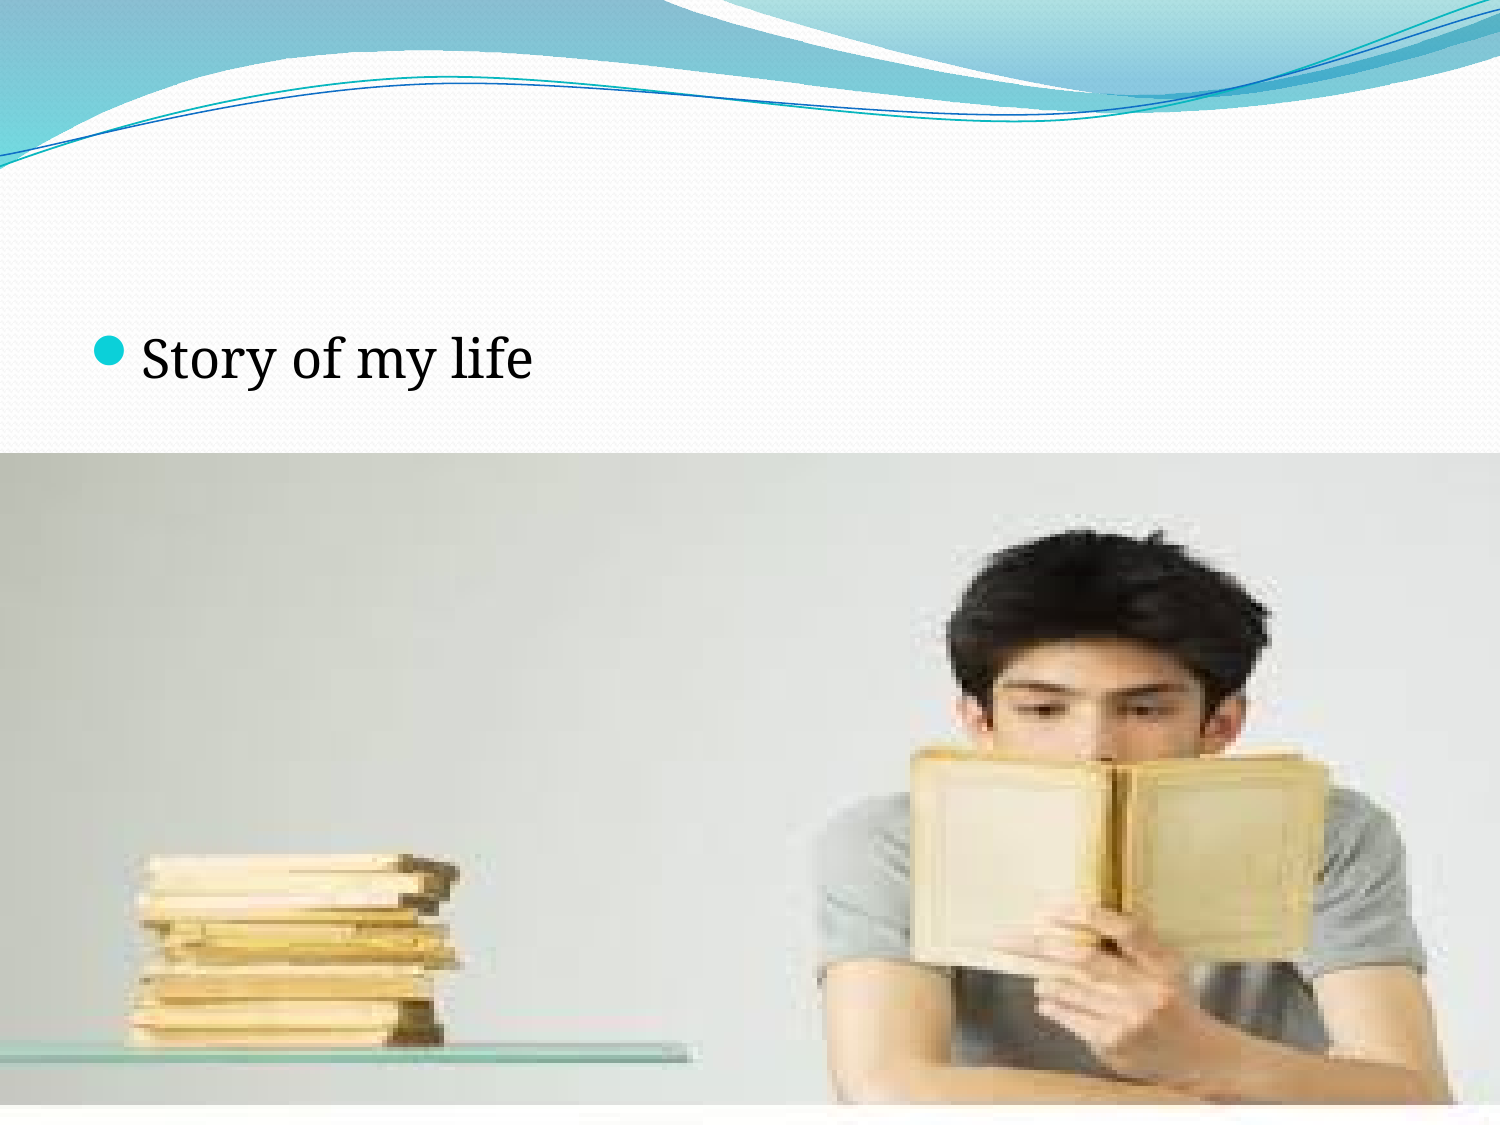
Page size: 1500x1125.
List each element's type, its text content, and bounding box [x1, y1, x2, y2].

picture [0, 453, 1500, 1125]
list Story of my life [75, 317, 1425, 452]
